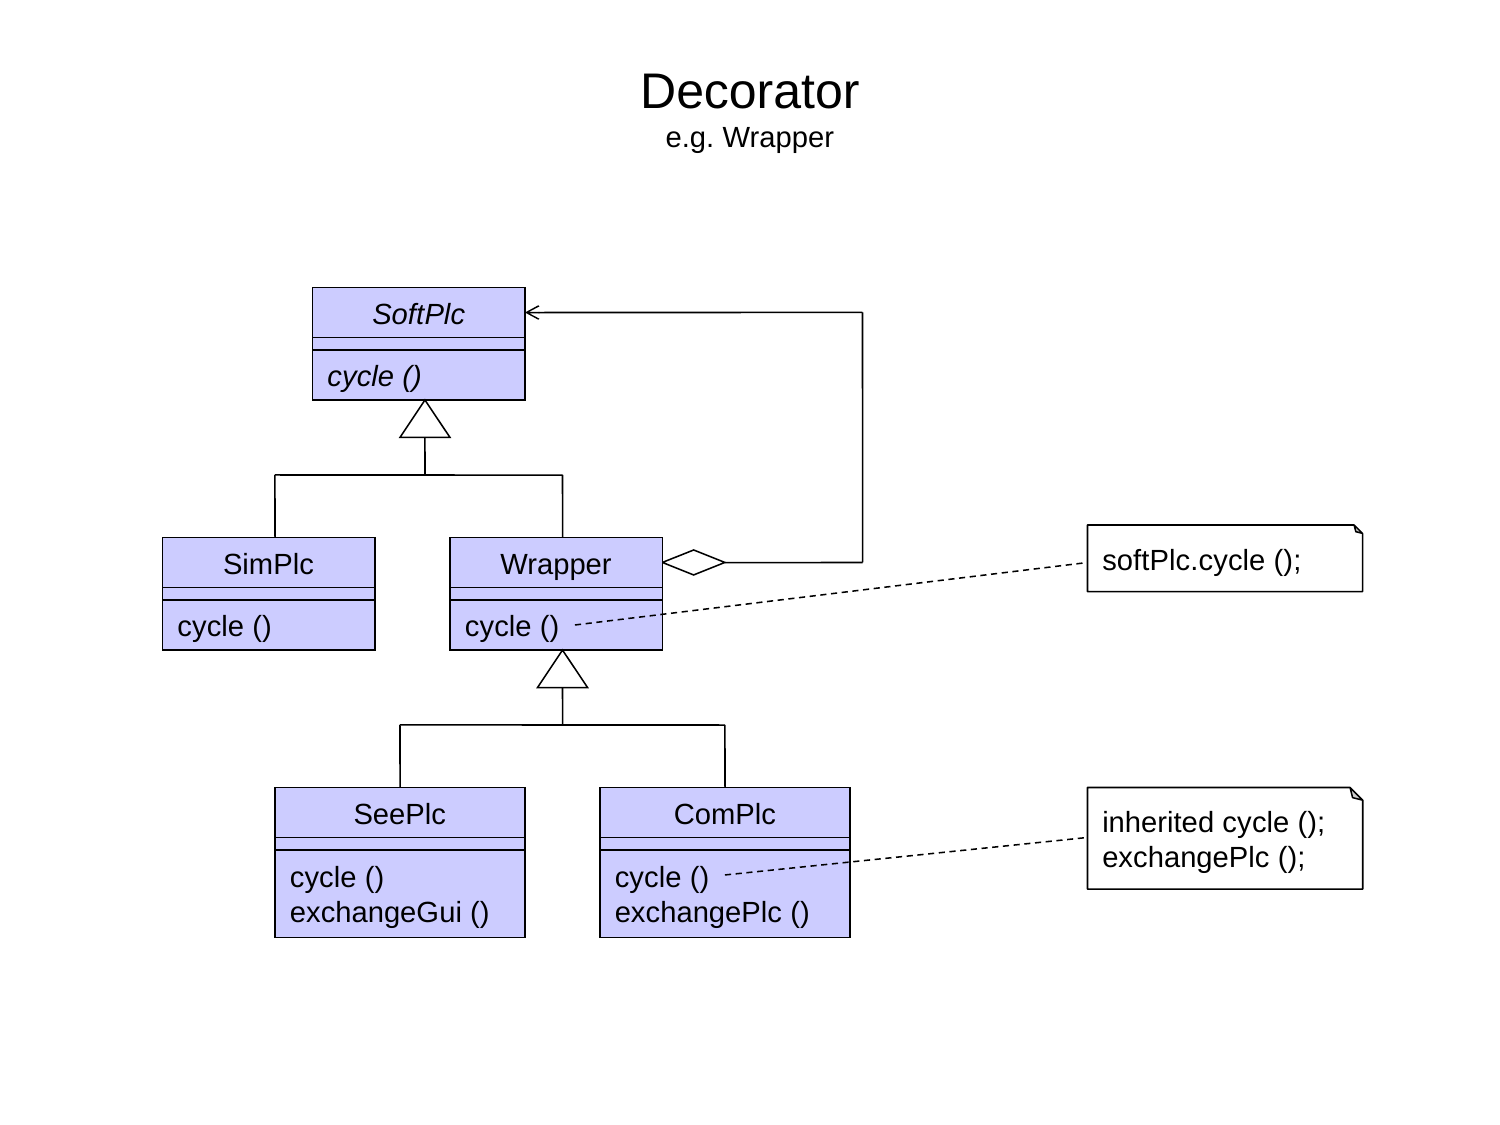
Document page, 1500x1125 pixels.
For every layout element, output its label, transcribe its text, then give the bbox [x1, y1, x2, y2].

title Decorator e.g. Wrapper [112, 37, 1388, 176]
text_box SimPlc [162, 537, 375, 587]
text_box [399, 399, 451, 438]
text_box Wrapper [449, 537, 663, 587]
text_box softPlc.cycle (); [1087, 525, 1363, 592]
text_box [449, 587, 663, 600]
text_box [600, 837, 850, 849]
text_box inherited cycle (); exchangePlc (); [1087, 787, 1363, 890]
text_box SeePlc [275, 787, 525, 837]
text_box cycle () [162, 600, 375, 650]
text_box cycle () exchangeGui () [275, 849, 525, 938]
text_box cycle () [312, 350, 525, 400]
text_box [275, 837, 525, 849]
text_box [537, 650, 588, 688]
text_box cycle () exchangePlc () [600, 849, 850, 938]
text_box ComPlc [600, 787, 850, 837]
text_box [663, 549, 724, 575]
text_box SoftPlc [312, 287, 525, 337]
text_box [525, 305, 862, 320]
text_box cycle () [449, 600, 663, 650]
text_box [162, 587, 375, 600]
text_box [312, 337, 525, 350]
